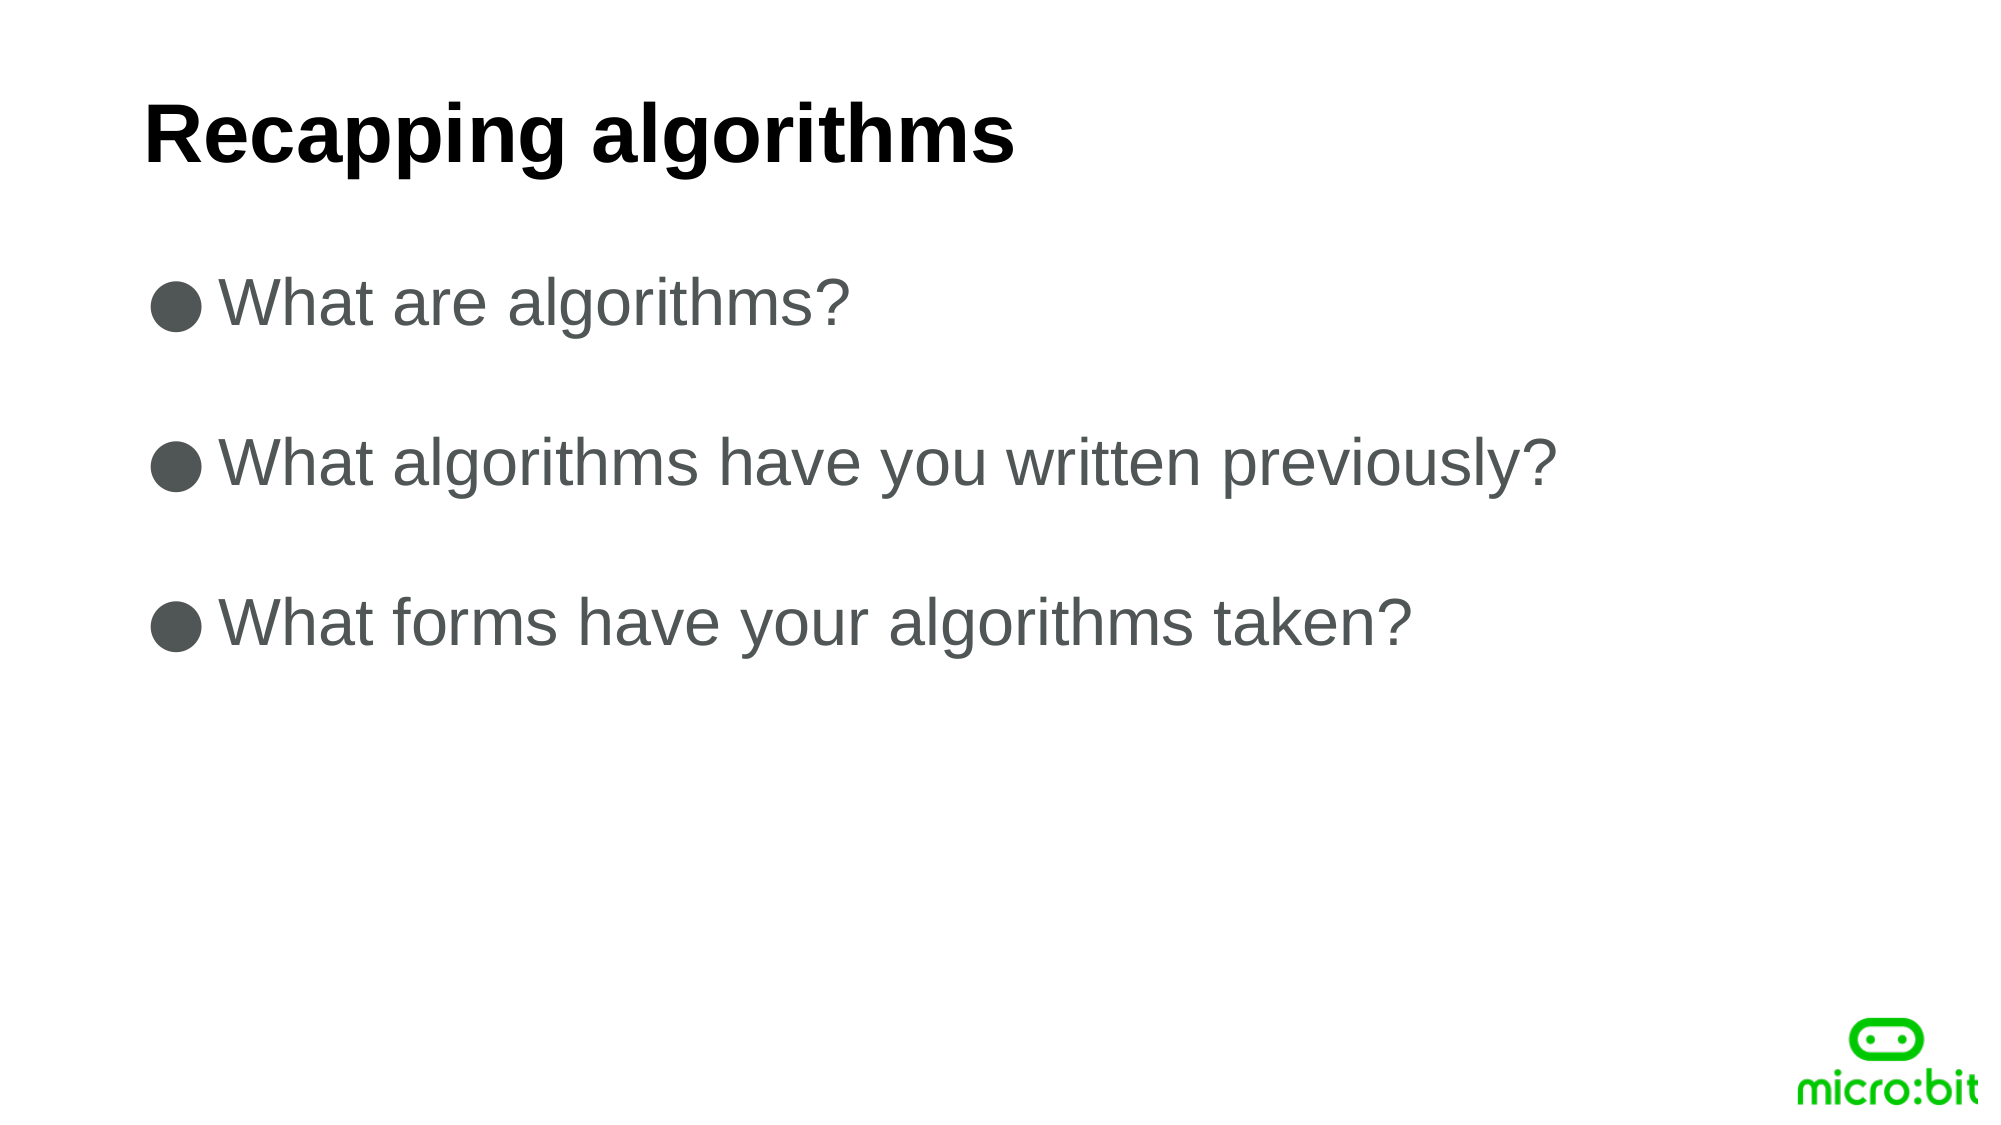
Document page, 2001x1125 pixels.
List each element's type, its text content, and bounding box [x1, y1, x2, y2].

text_box Recapping algorithms What are algorithms? What algorithms have you written previously? What forms have your algorithms taken? [128, 0, 1881, 809]
picture [1797, 1017, 1978, 1106]
